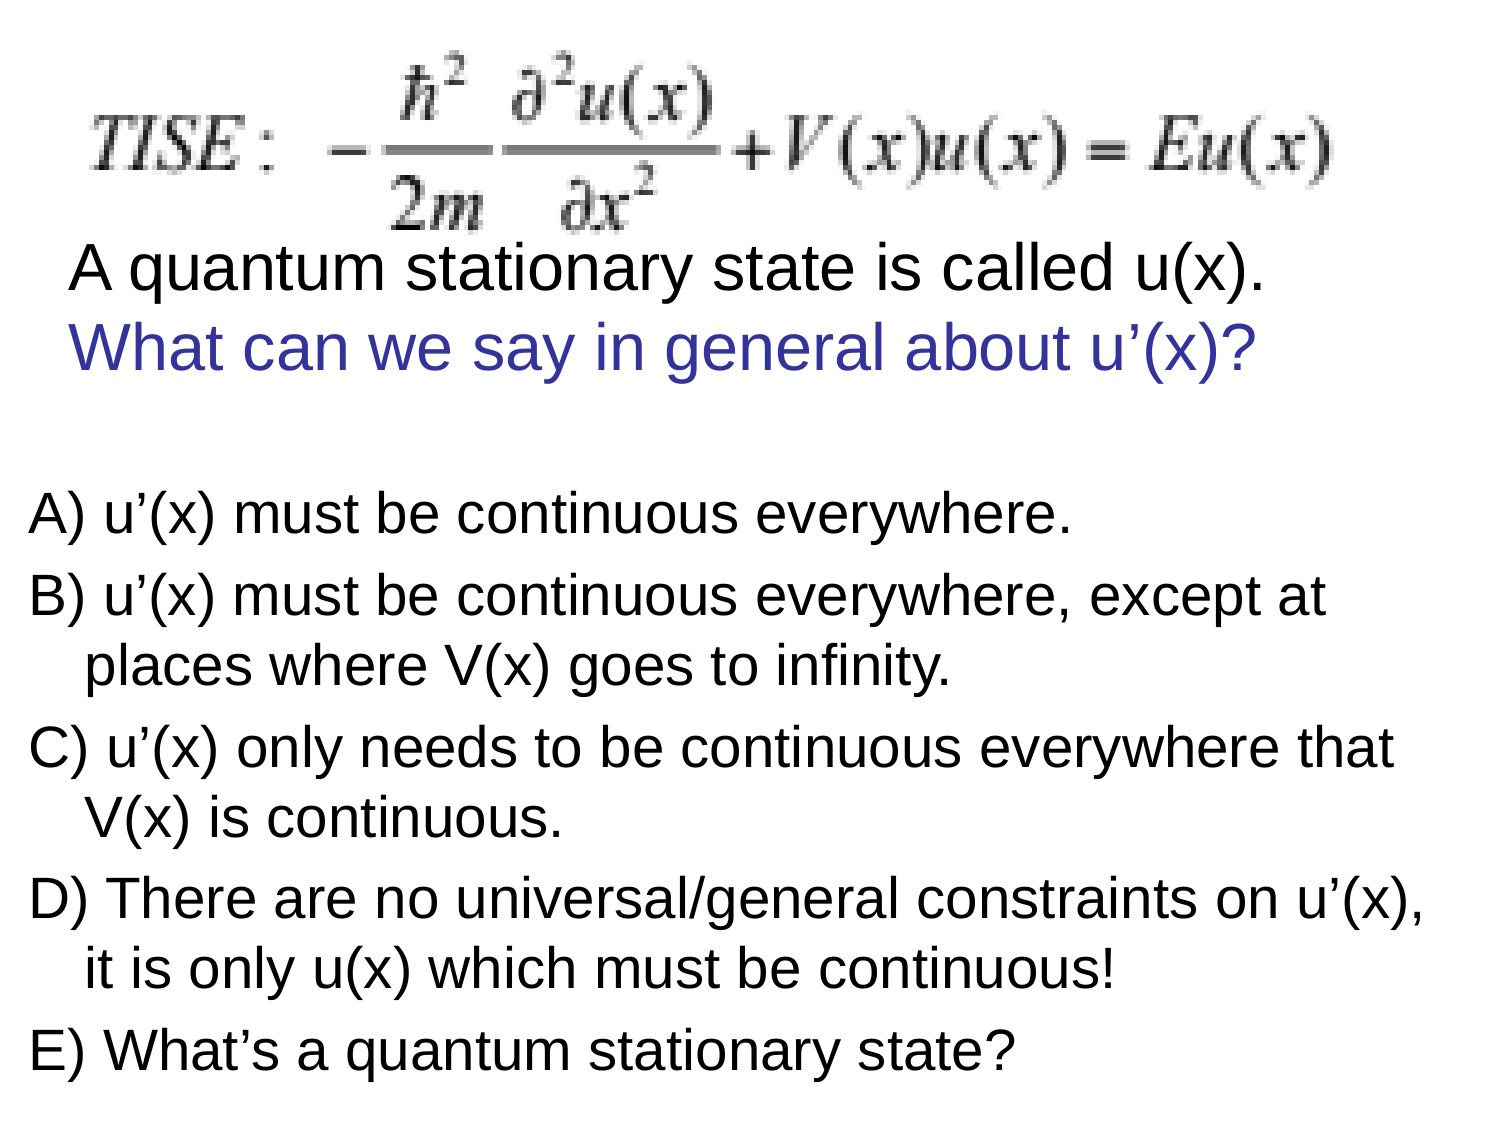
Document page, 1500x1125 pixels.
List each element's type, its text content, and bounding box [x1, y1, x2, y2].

list A) u’(x) must be continuous everywhere. B) u’(x) must be continuous everywhere, except at places where V(x) goes to infinity. C) u’(x) only needs to be continuous everywhere that V(x) is continuous. D) There are no universal/general constraints on u’(x), it is only u(x) which must be continuous! E) What’s a quantum stationary state? [13, 467, 1460, 1125]
title A quantum stationary state is called u(x). What can we say in general about u’(x)? [53, 216, 1500, 485]
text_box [80, 31, 1339, 245]
